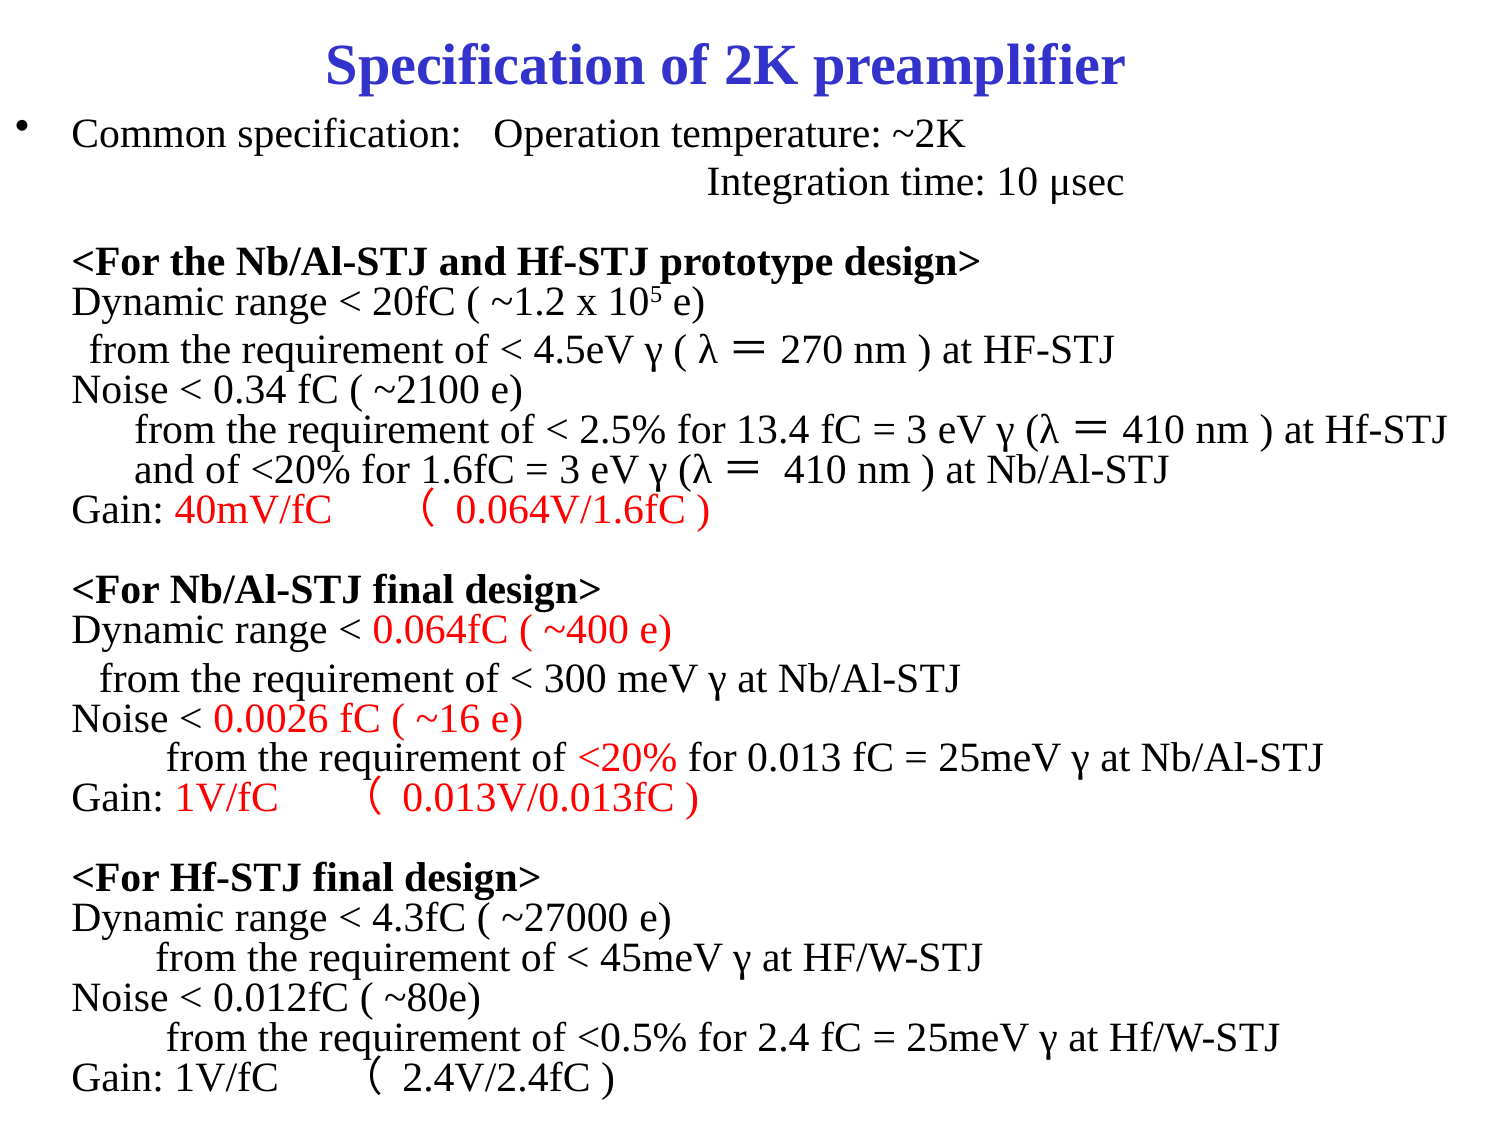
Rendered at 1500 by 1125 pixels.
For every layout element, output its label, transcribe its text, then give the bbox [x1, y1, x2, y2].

title Specification of 2K preamplifier [88, 19, 1364, 104]
list Common specification: Operation temperature: ~2K Integration time: 10 μsec <For the Nb/Al-STJ and Hf-STJ prototype design> Dynamic range < 20fC ( ~1.2 x 105 e) from the requirement of < 4.5eV γ ( λ＝270 nm ) at HF-STJ Noise < 0.34 fC ( ~2100 e) from the requirement of < 2.5% for 13.4 fC = 3 eV γ (λ＝410 nm ) at Hf-STJ and of <20% for 1.6fC = 3 eV γ (λ＝ 410 nm ) at Nb/Al-STJ Gain: 40mV/fC （ 0.064V/1.6fC ) <For Nb/Al-STJ final design> Dynamic range < 0.064fC ( ~400 e) from the requirement of < 300 meV γ at Nb/Al-STJ Noise < 0.0026 fC ( ~16 e) from the requirement of <20% for 0.013 fC = 25meV γ at Nb/Al-STJ Gain: 1V/fC （ 0.013V/0.013fC ) <For Hf-STJ final design> Dynamic range < 4.3fC ( ~27000 e) from the requirement of < 45meV γ at HF/W-STJ Noise < 0.012fC ( ~80e) from the requirement of <0.5% for 2.4 fC = 25meV γ at Hf/W-STJ Gain: 1V/fC （ 2.4V/2.4fC ) [0, 107, 1500, 1120]
